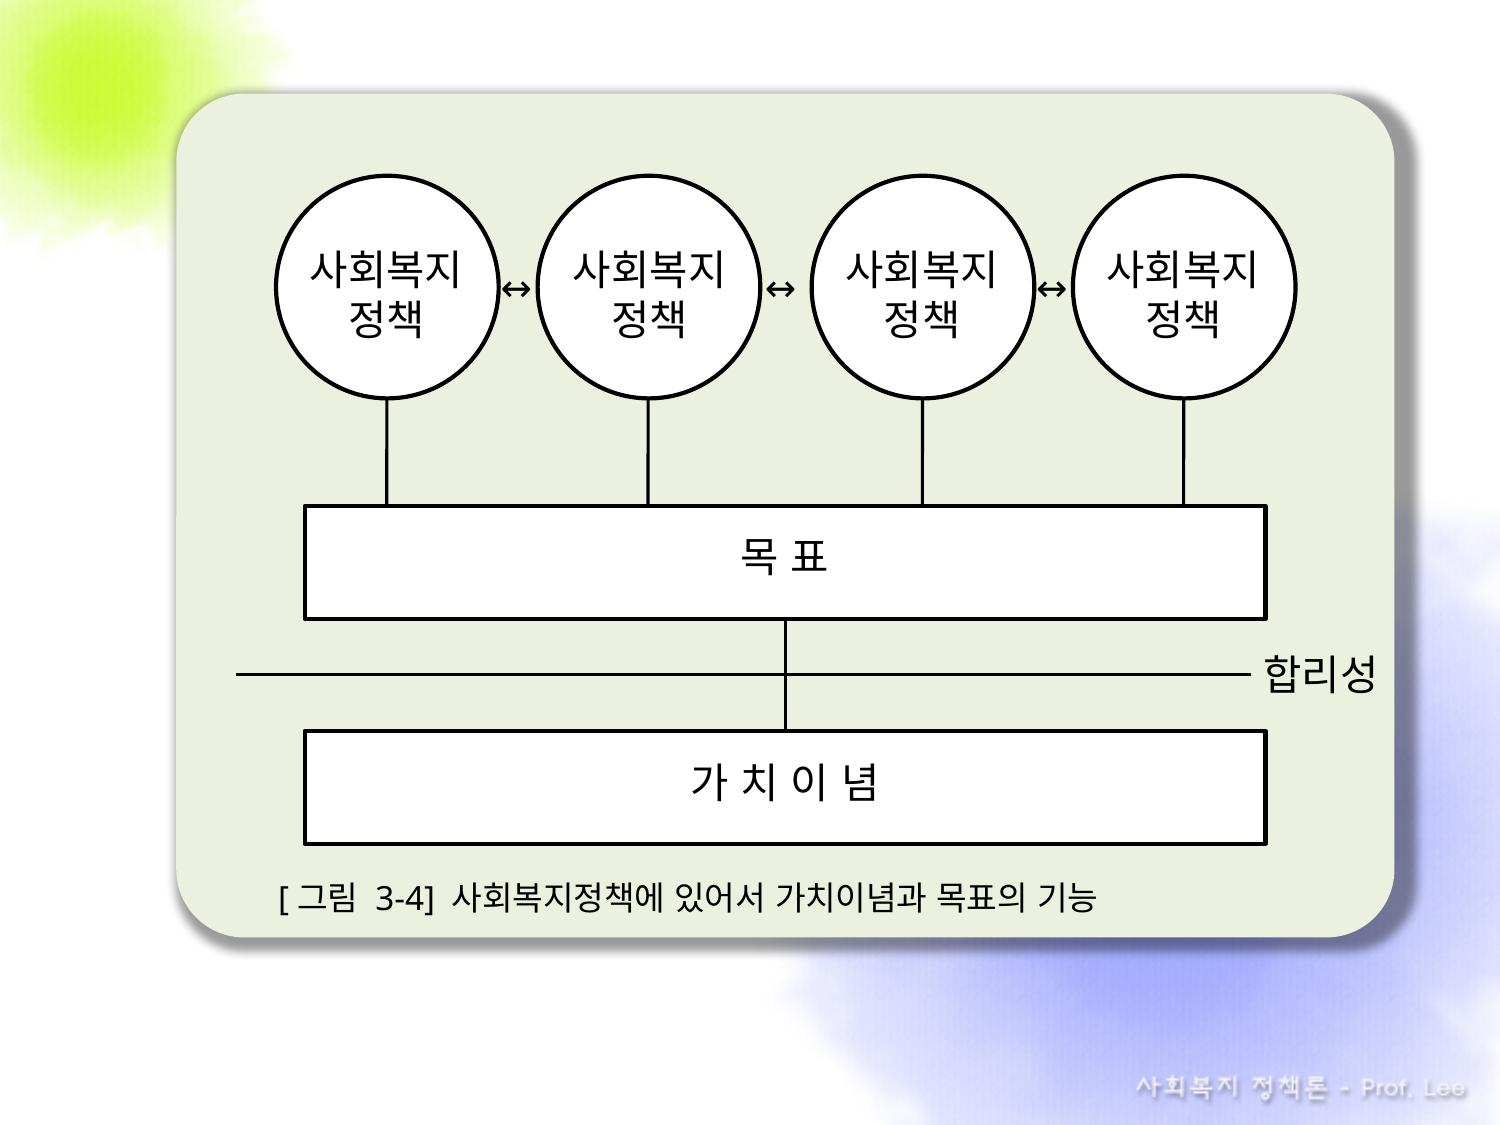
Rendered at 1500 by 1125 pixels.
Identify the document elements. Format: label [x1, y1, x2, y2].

picture [0, 0, 1500, 1125]
text_box [176, 93, 1439, 938]
